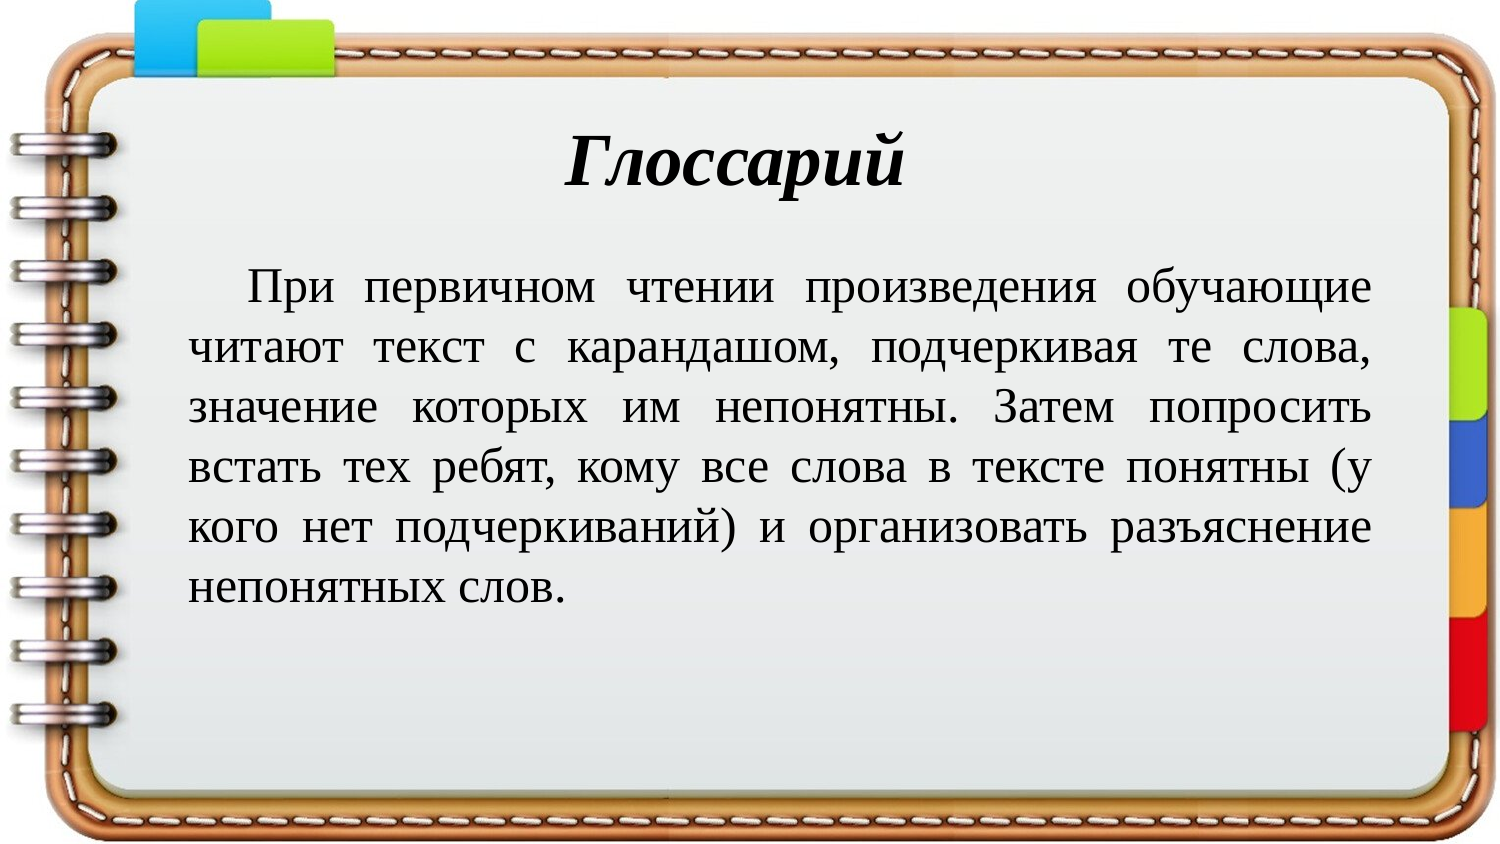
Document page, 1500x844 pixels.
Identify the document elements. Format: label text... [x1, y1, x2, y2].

picture [0, 0, 1500, 844]
text_box Глоссарий [551, 102, 922, 208]
text_box При первичном чтении произведения обучающие читают текст с карандашом, подчеркивая те слова, значение которых им непонятны. Затем попросить встать тех ребят, кому все слова в тексте понятны (у кого нет подчеркиваний) и организовать разъяснение непонятных слов. [174, 244, 1388, 620]
